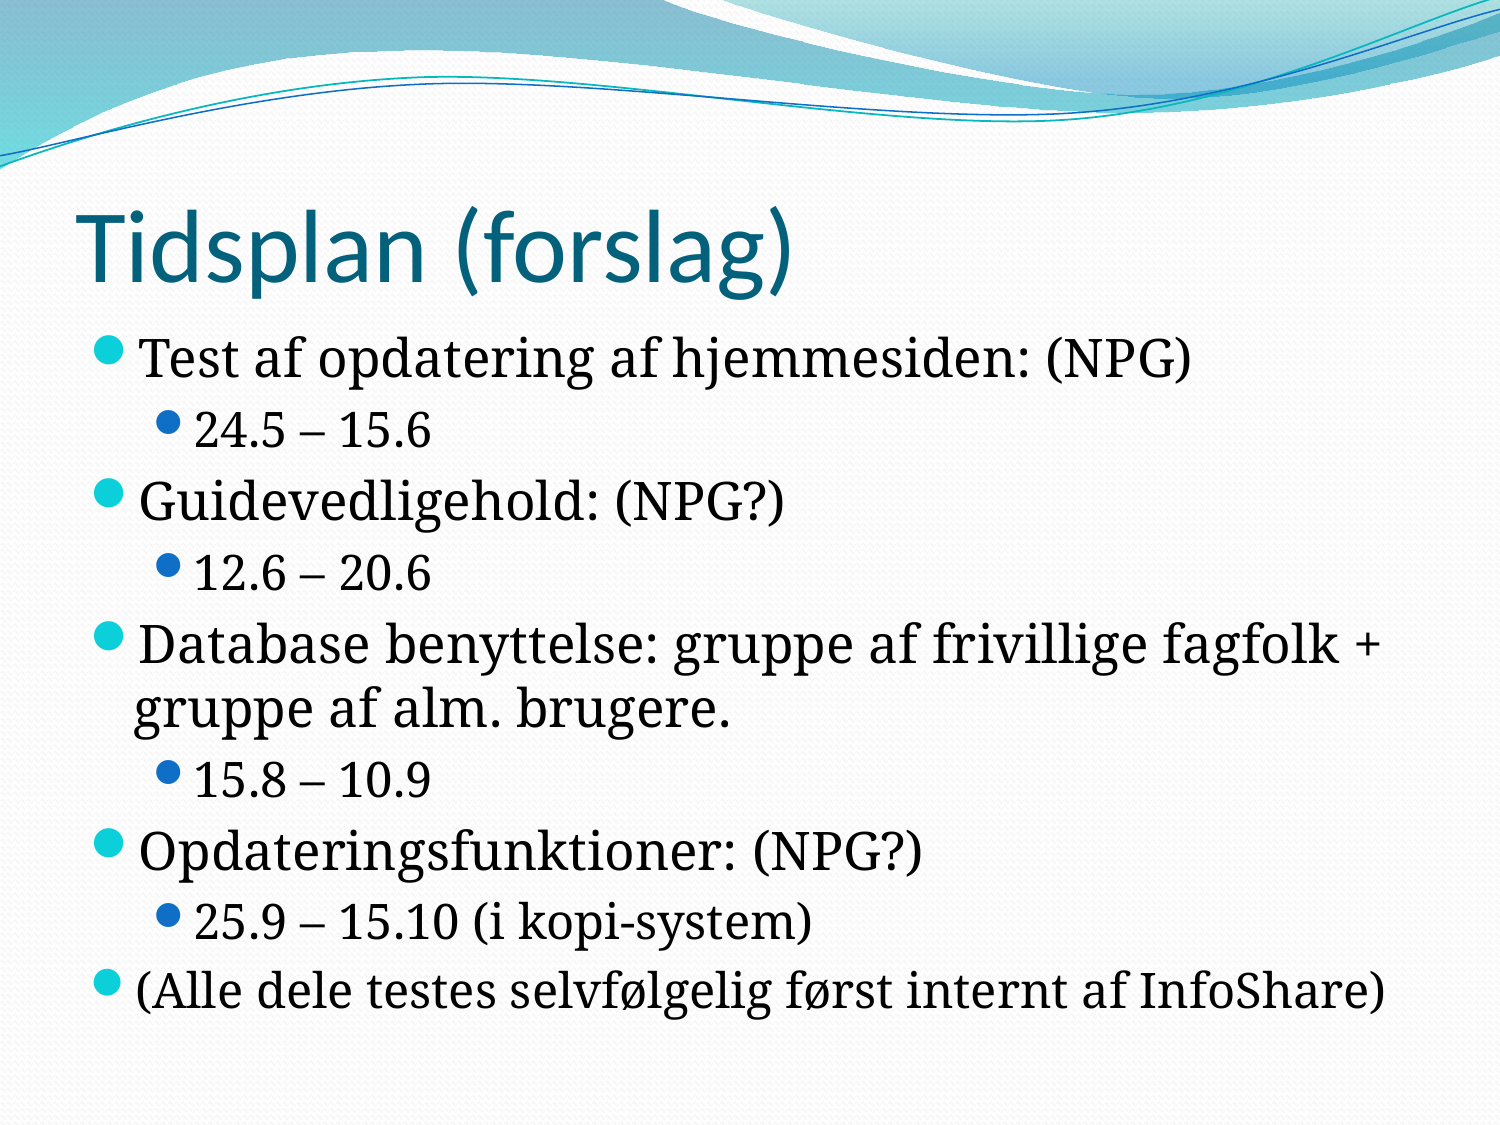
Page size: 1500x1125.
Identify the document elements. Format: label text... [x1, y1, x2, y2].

title Tidsplan (forslag) [75, 115, 1425, 303]
list Test af opdatering af hjemmesiden: (NPG) 24.5 – 15.6 Guidevedligehold: (NPG?) 12.6 – 20.6 Database benyttelse: gruppe af frivillige fagfolk + gruppe af alm. brugere. 15.8 – 10.9 Opdateringsfunktioner: (NPG?) 25.9 – 15.10 (i kopi-system) (Alle dele testes selvfølgelig først internt af InfoShare) [75, 317, 1425, 1038]
